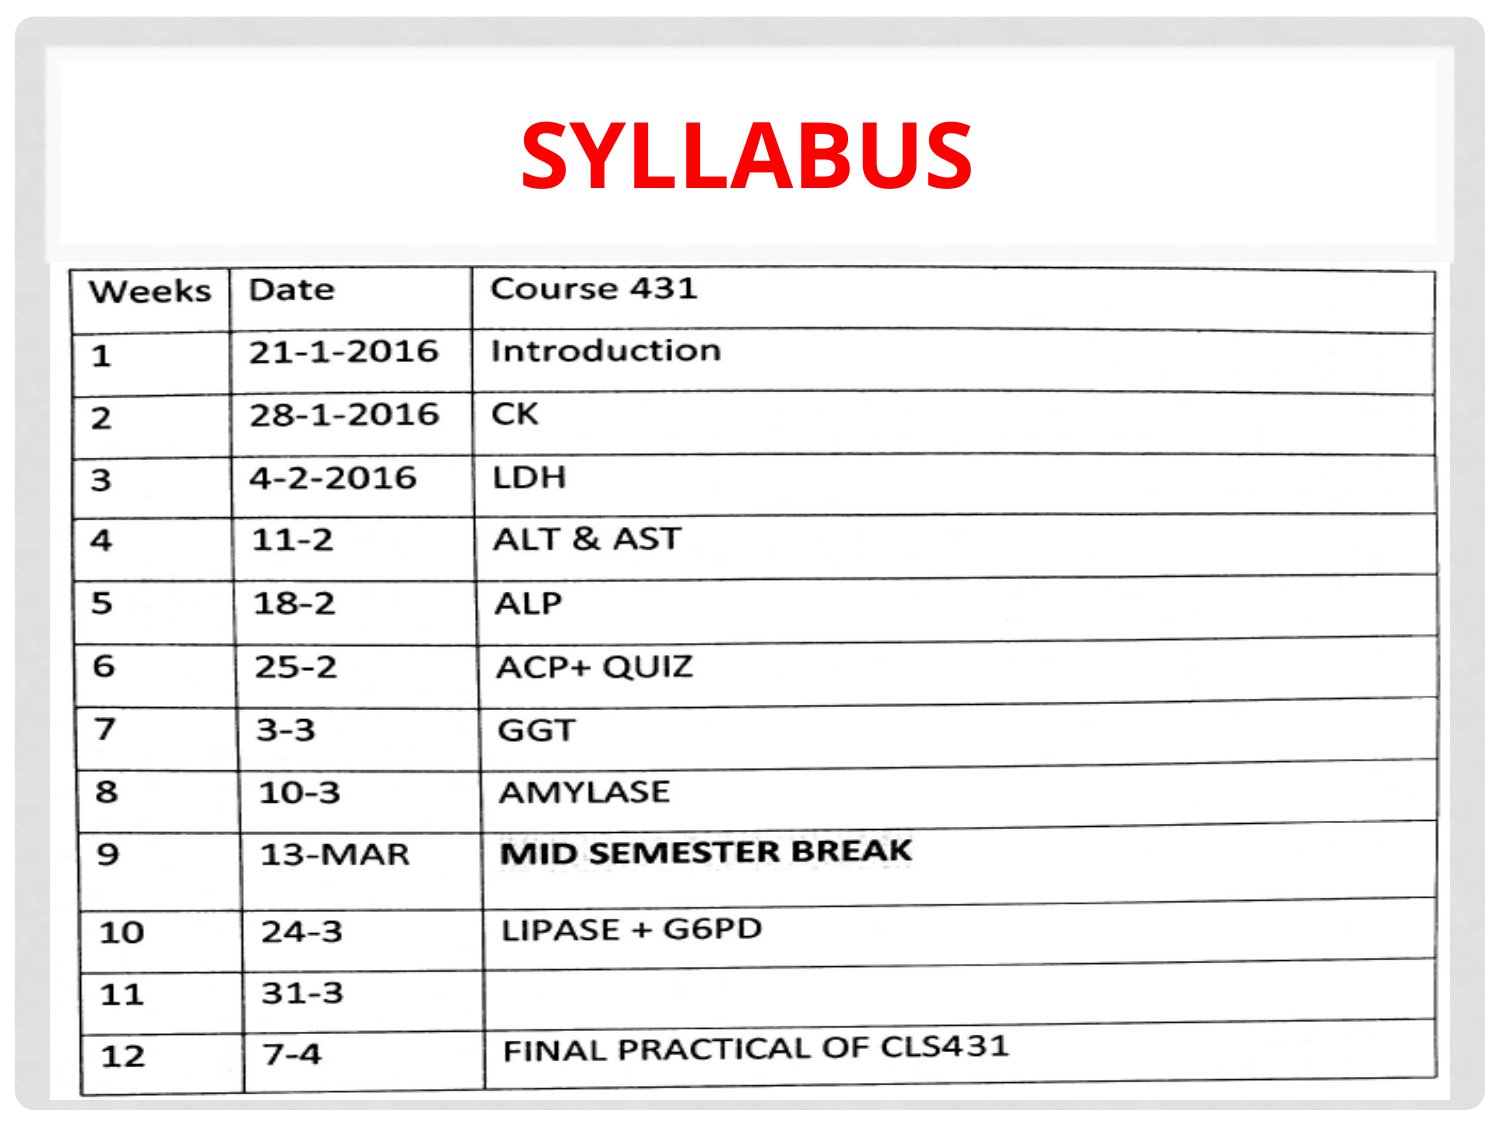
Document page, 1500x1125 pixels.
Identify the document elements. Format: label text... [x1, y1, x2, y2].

title syllabus [69, 66, 1425, 238]
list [49, 262, 1451, 1101]
